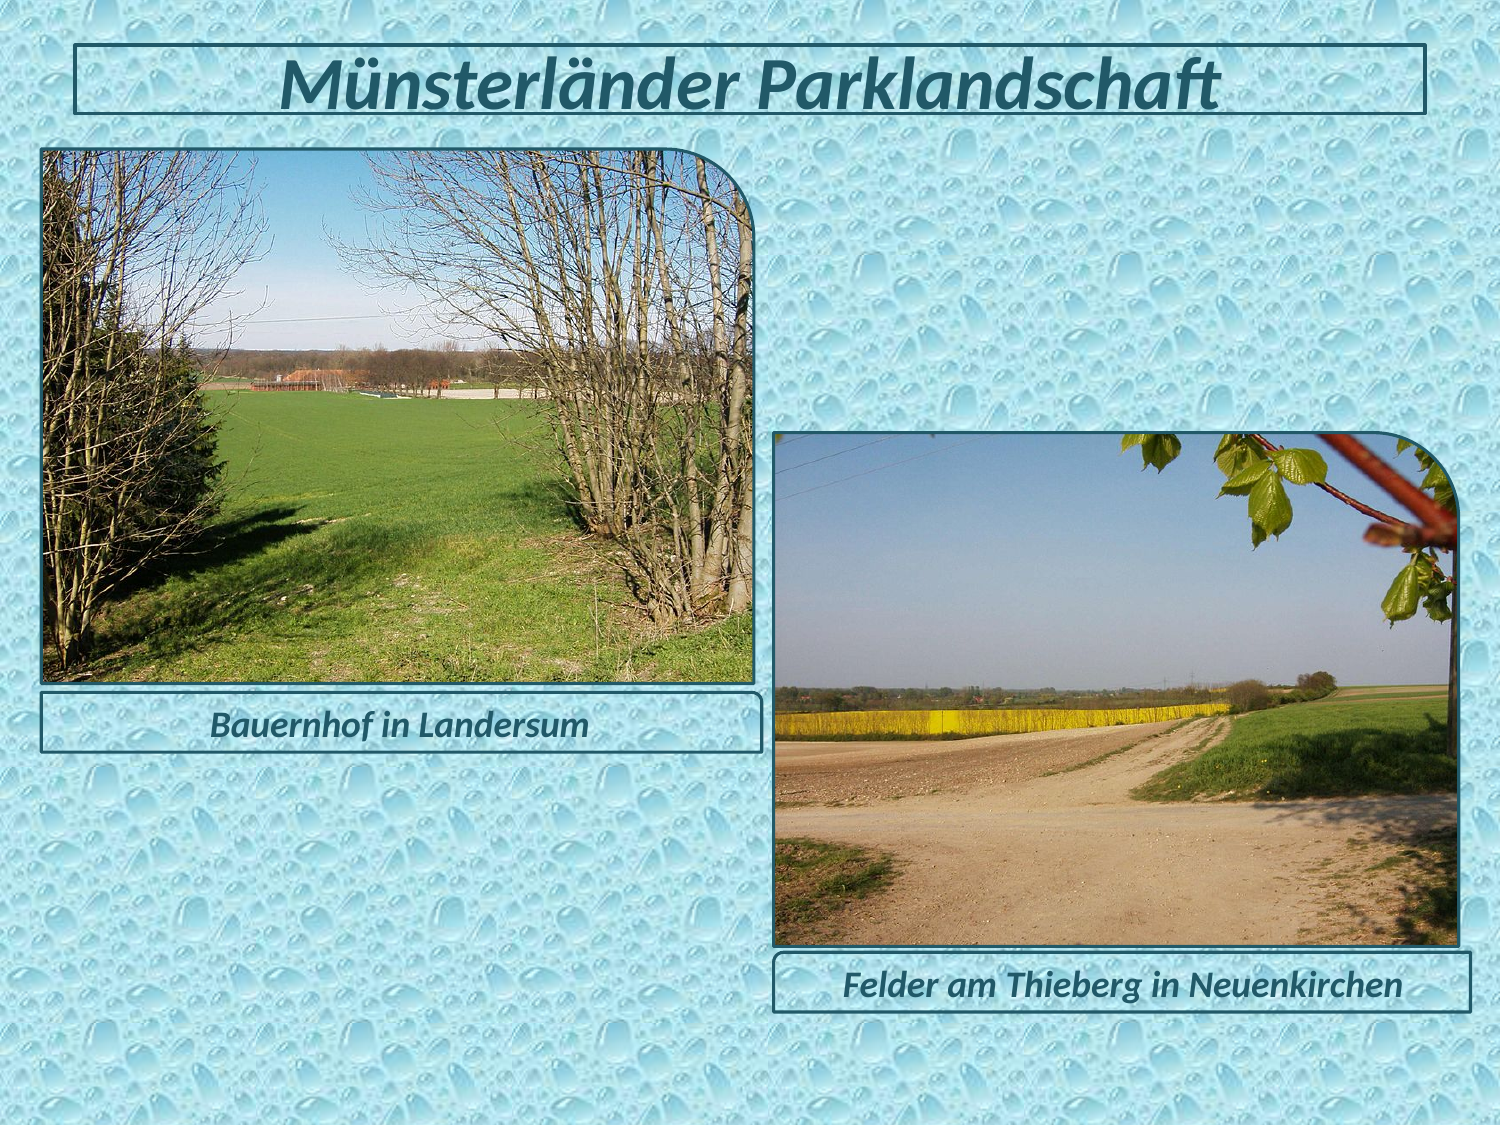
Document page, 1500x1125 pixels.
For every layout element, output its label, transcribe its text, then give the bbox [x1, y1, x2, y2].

picture [0, 0, 1500, 1125]
title Münsterländer Parklandschaft [75, 45, 1425, 114]
text_box Bauernhof in Landersum [41, 692, 762, 753]
text_box Felder am Thieberg in Neuenkirchen [773, 952, 1471, 1013]
